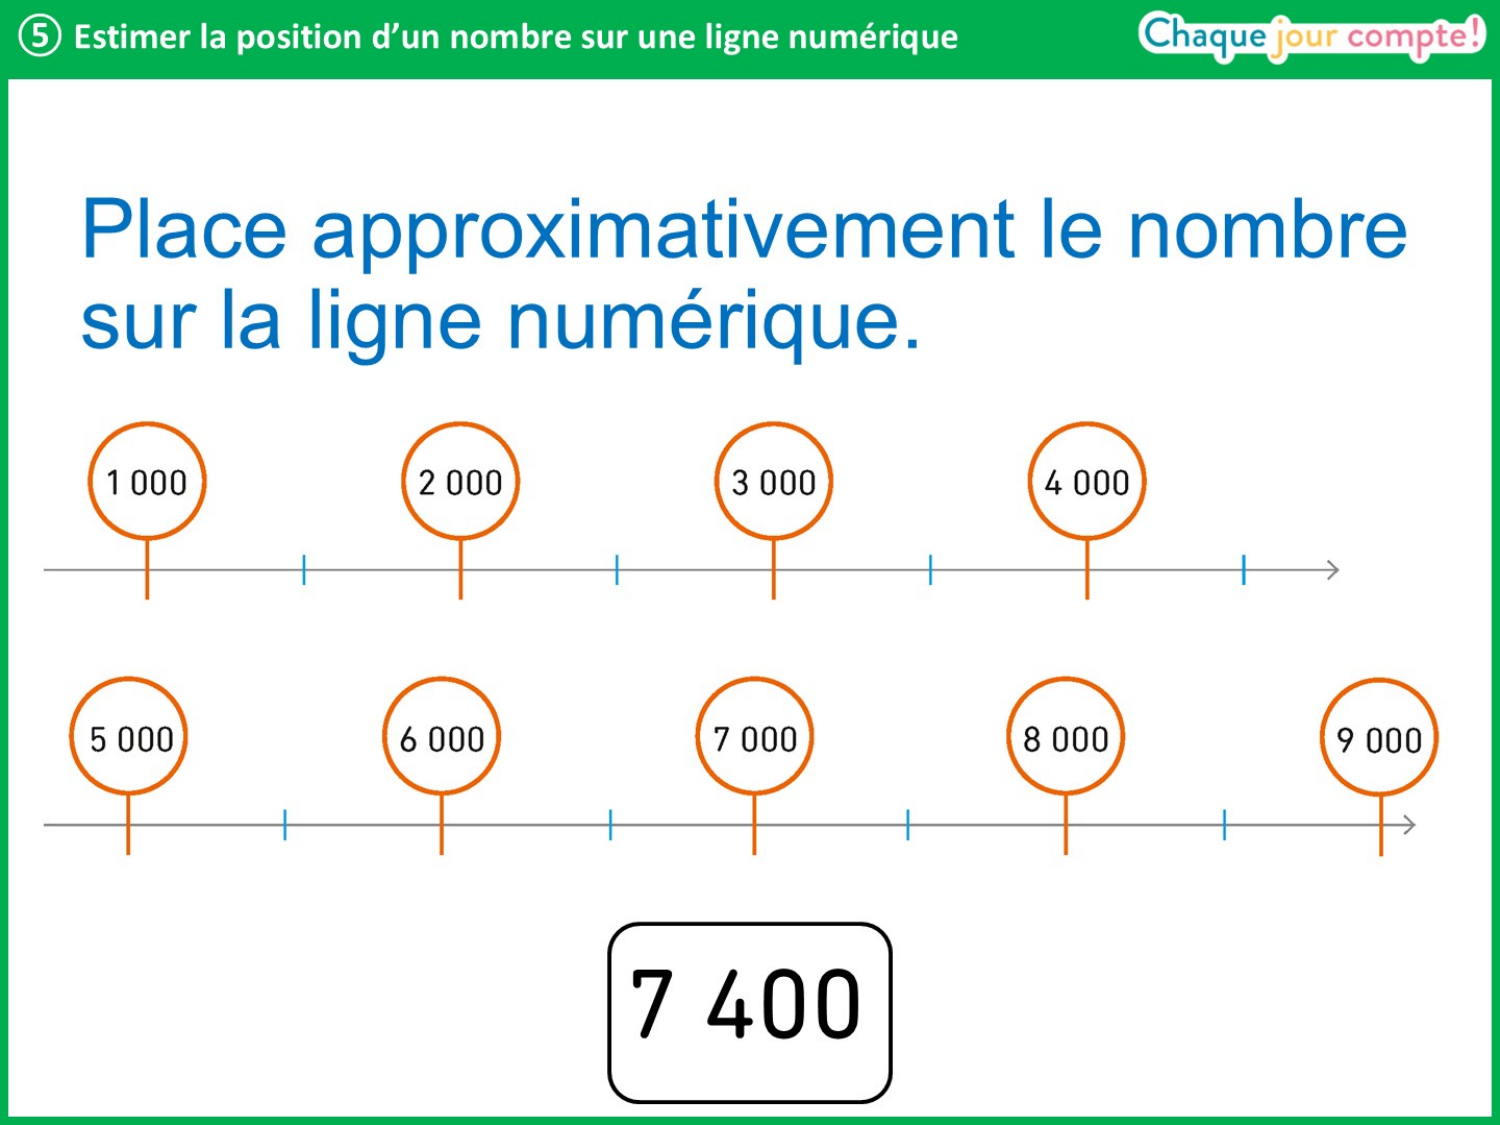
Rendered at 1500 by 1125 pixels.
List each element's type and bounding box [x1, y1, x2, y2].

list [0, 0, 1500, 1125]
